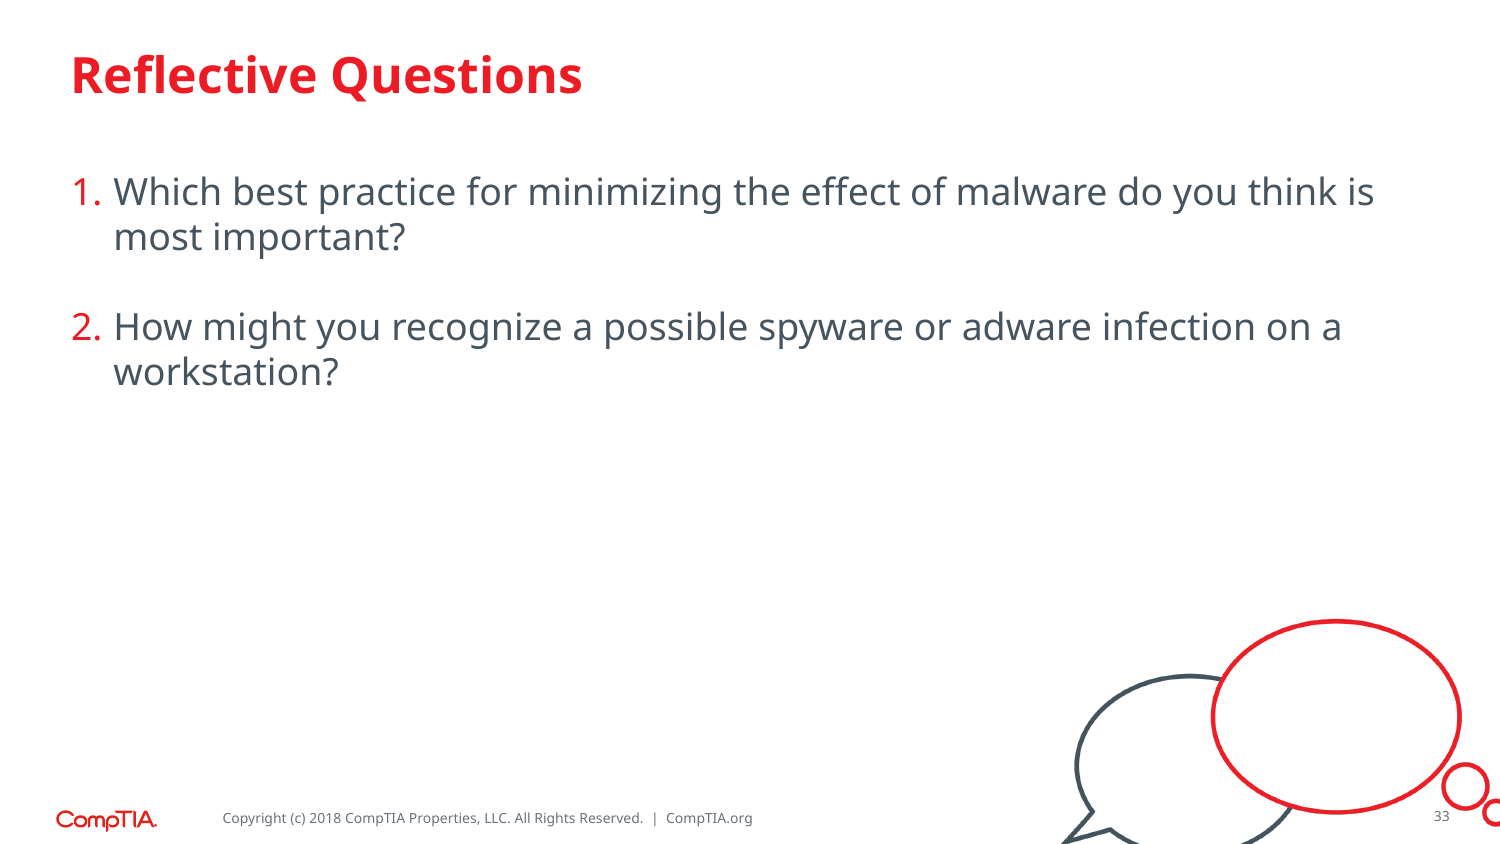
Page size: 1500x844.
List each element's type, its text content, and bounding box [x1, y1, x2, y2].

slide_number 33 [1407, 800, 1450, 835]
picture [1057, 614, 1500, 844]
list Which best practice for minimizing the effect of malware do you think is most important? How might you recognize a possible spyware or adware infection on a workstation? [56, 160, 1444, 717]
